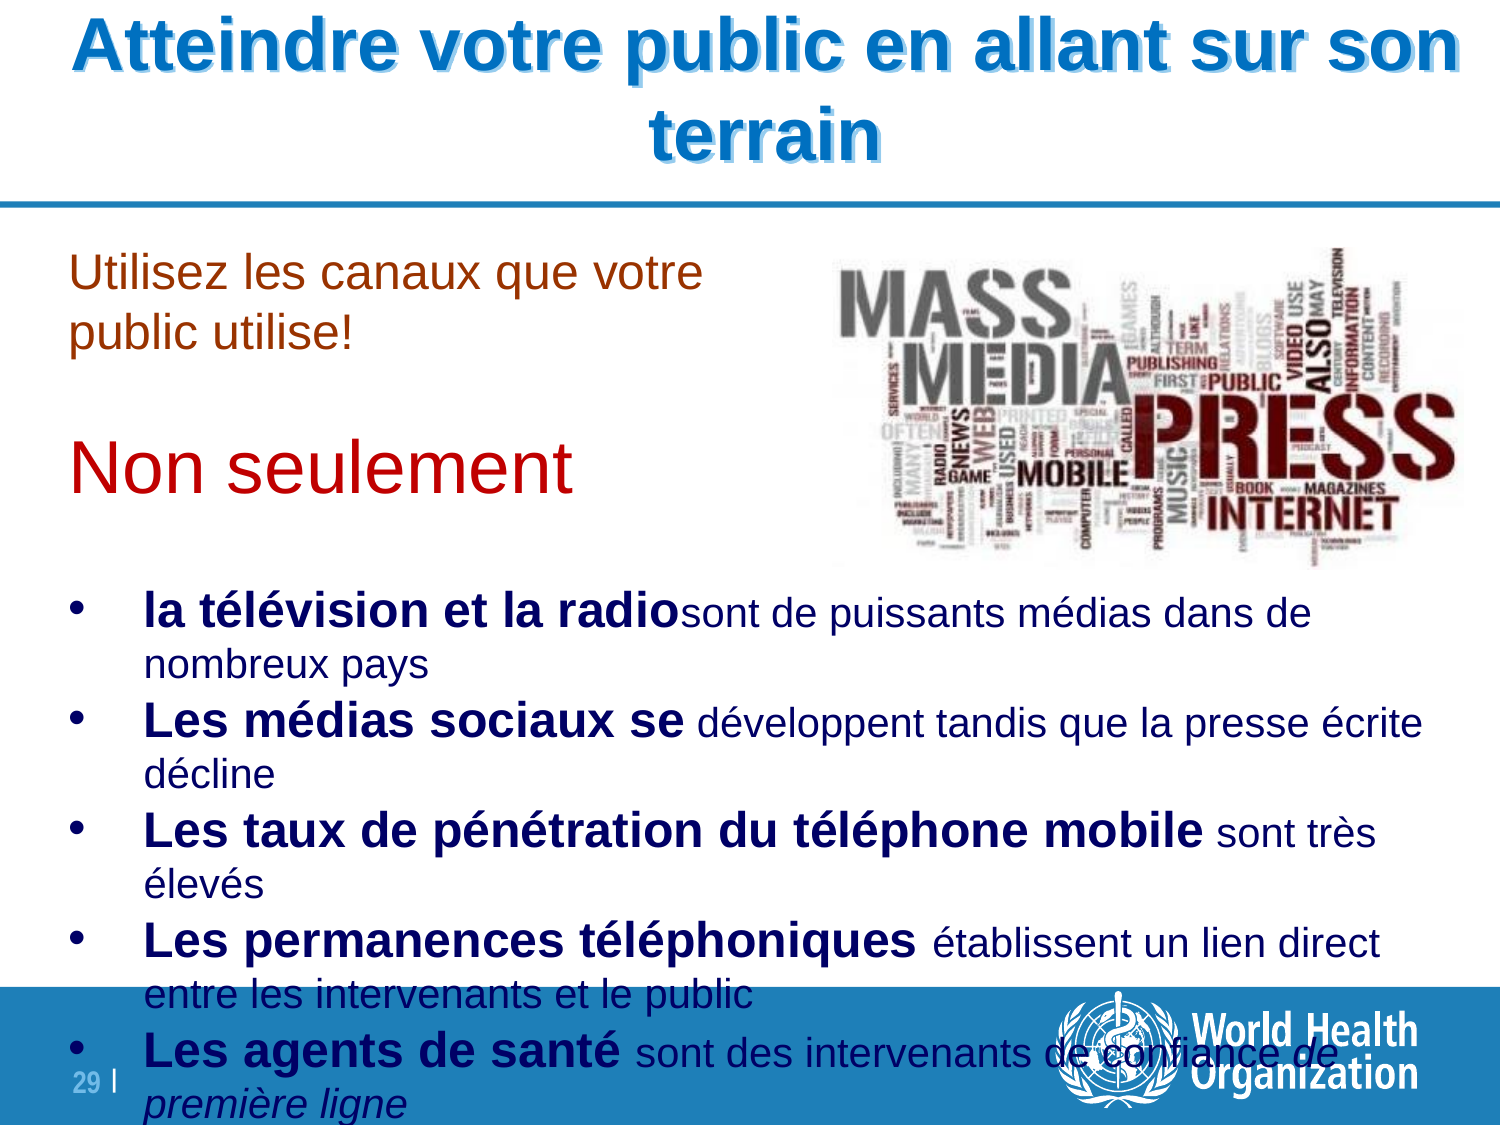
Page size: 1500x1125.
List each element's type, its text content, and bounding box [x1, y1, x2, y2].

picture [832, 246, 1464, 570]
title Atteindre votre public en allant sur son terrain [31, 0, 1500, 180]
text_box la télévision et la radiosont de puissants médias dans de nombreux pays Les médias sociaux se développent tandis que la presse écrite décline Les taux de pénétration du téléphone mobile sont très élevés Les permanences téléphoniques établissent un lien direct entre les intervenants et le public Les agents de santé sont des intervenants de confiance de première ligne [53, 569, 1500, 1125]
text_box Utilisez les canaux que votre public utilise! Non seulement [53, 231, 730, 517]
